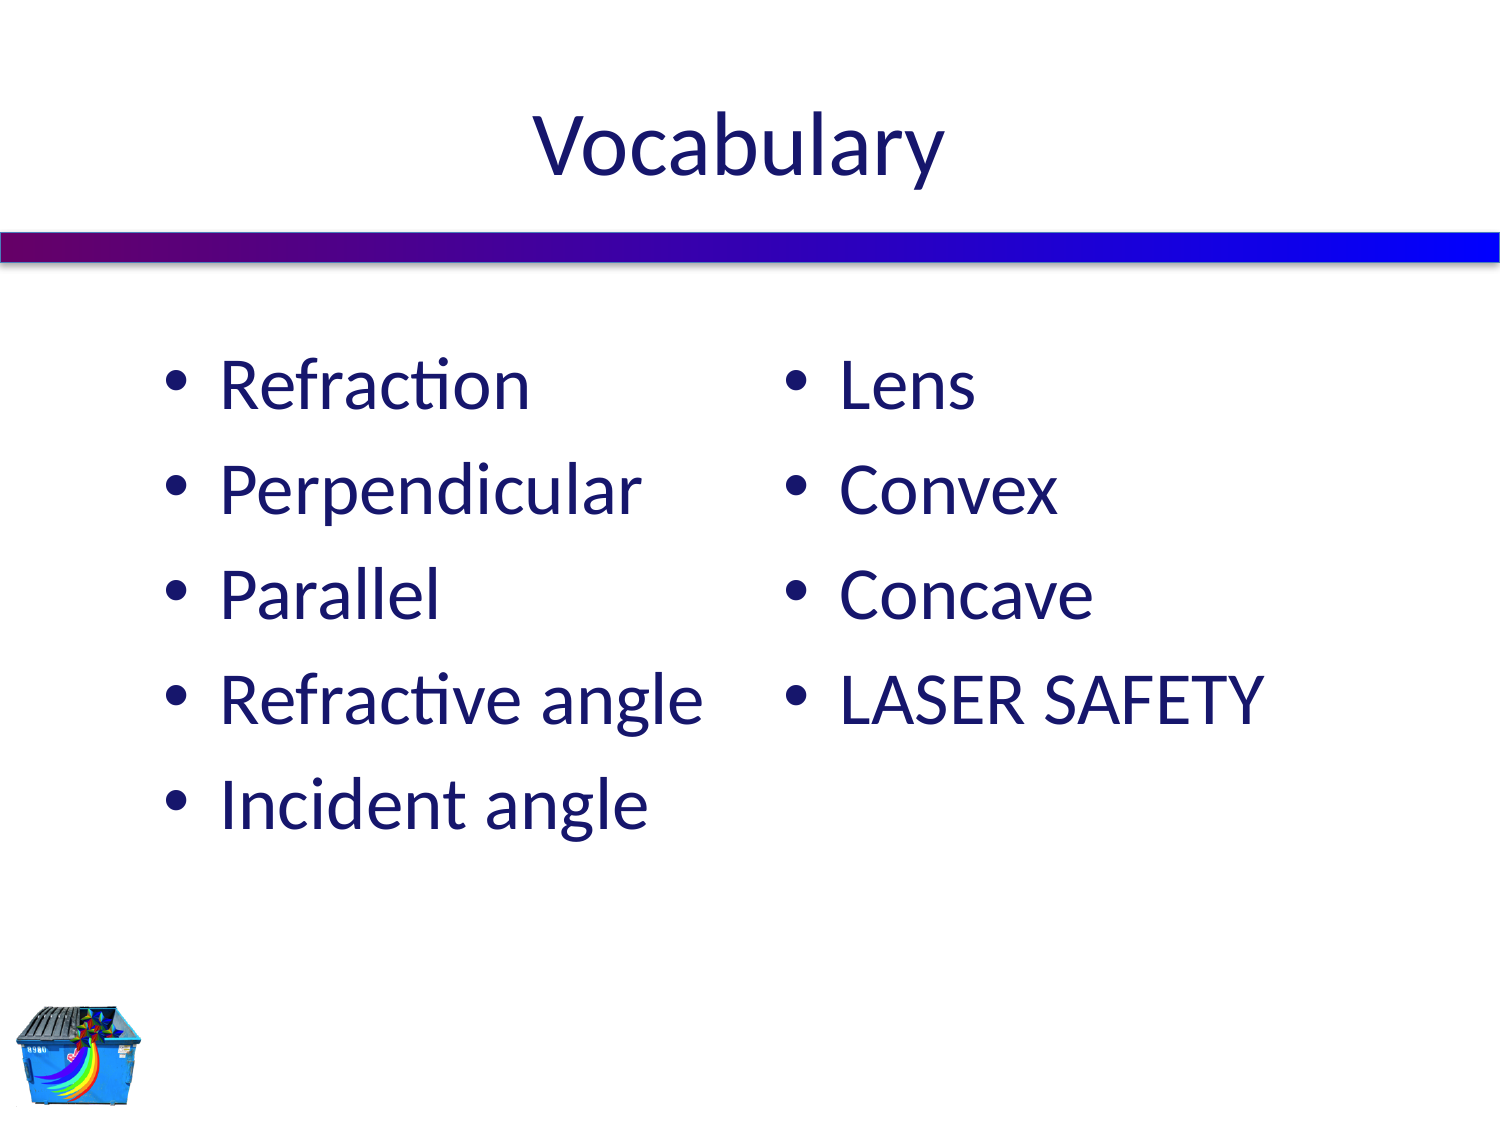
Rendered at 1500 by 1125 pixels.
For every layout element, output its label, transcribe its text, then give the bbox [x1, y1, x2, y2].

title Vocabulary [75, 45, 1425, 233]
list Refraction Perpendicular Parallel Refractive angle Incident angle Lens Convex Concave LASER SAFETY [148, 326, 1419, 980]
picture [14, 1004, 143, 1107]
